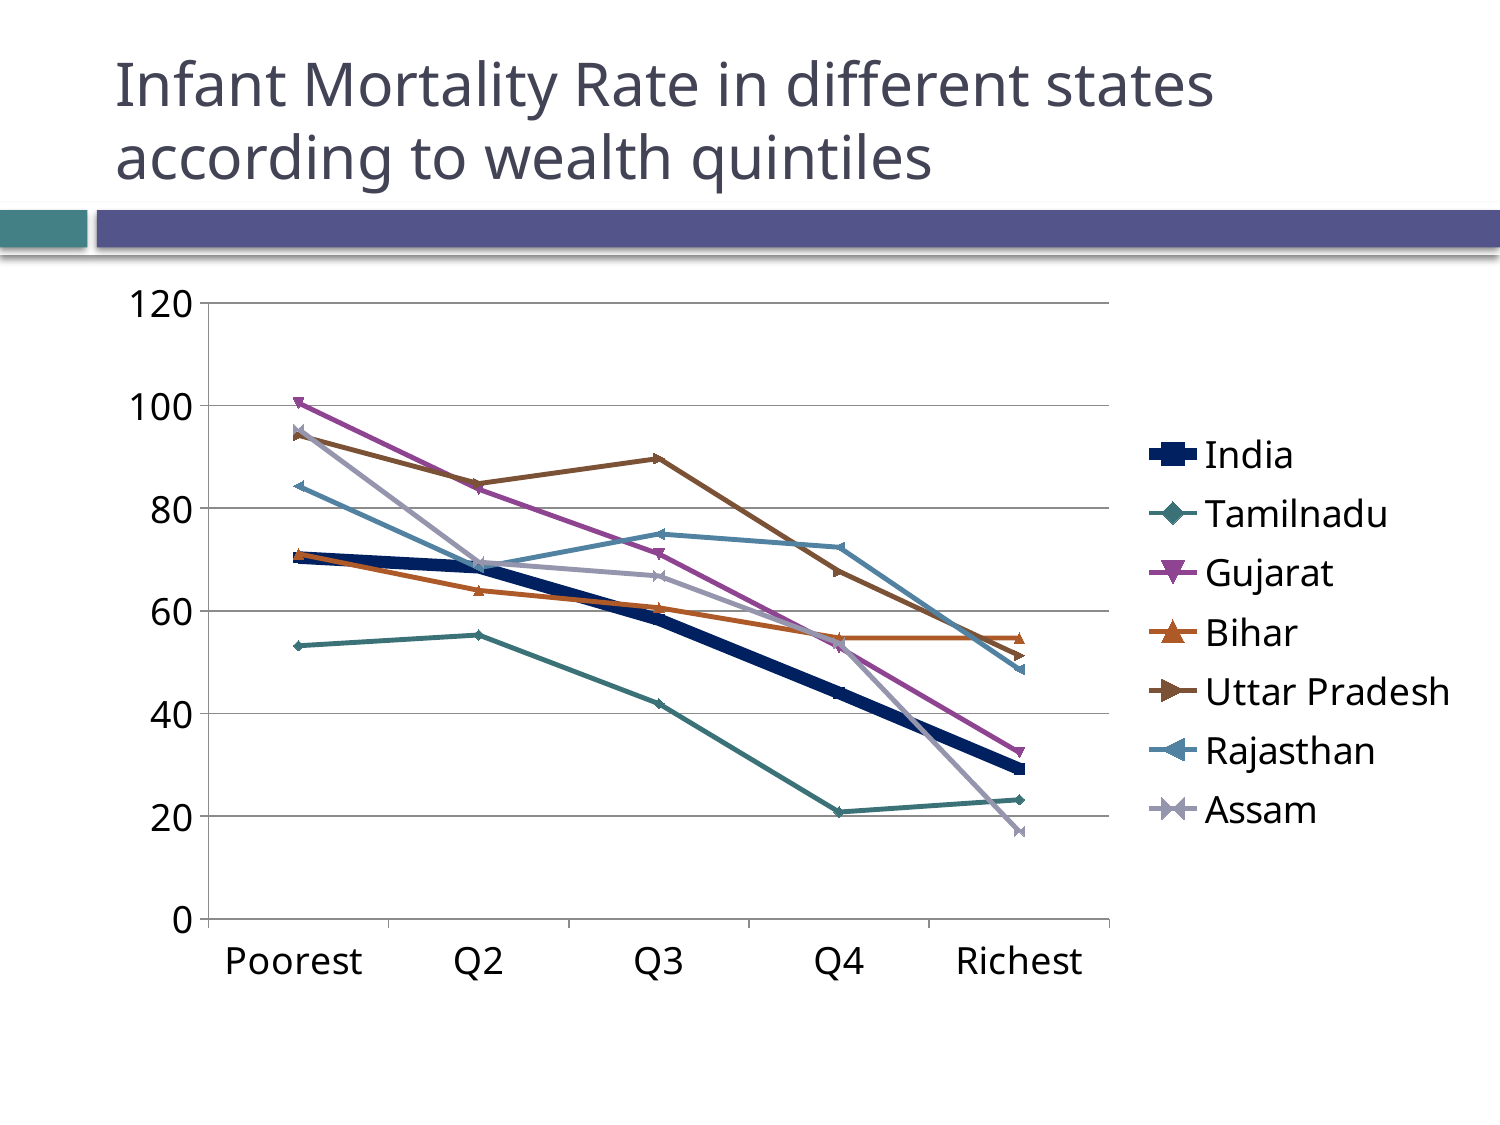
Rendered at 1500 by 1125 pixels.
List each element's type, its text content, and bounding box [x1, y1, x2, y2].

title Infant Mortality Rate in different states according to wealth quintiles [100, 37, 1438, 200]
chart [100, 262, 1477, 1001]
